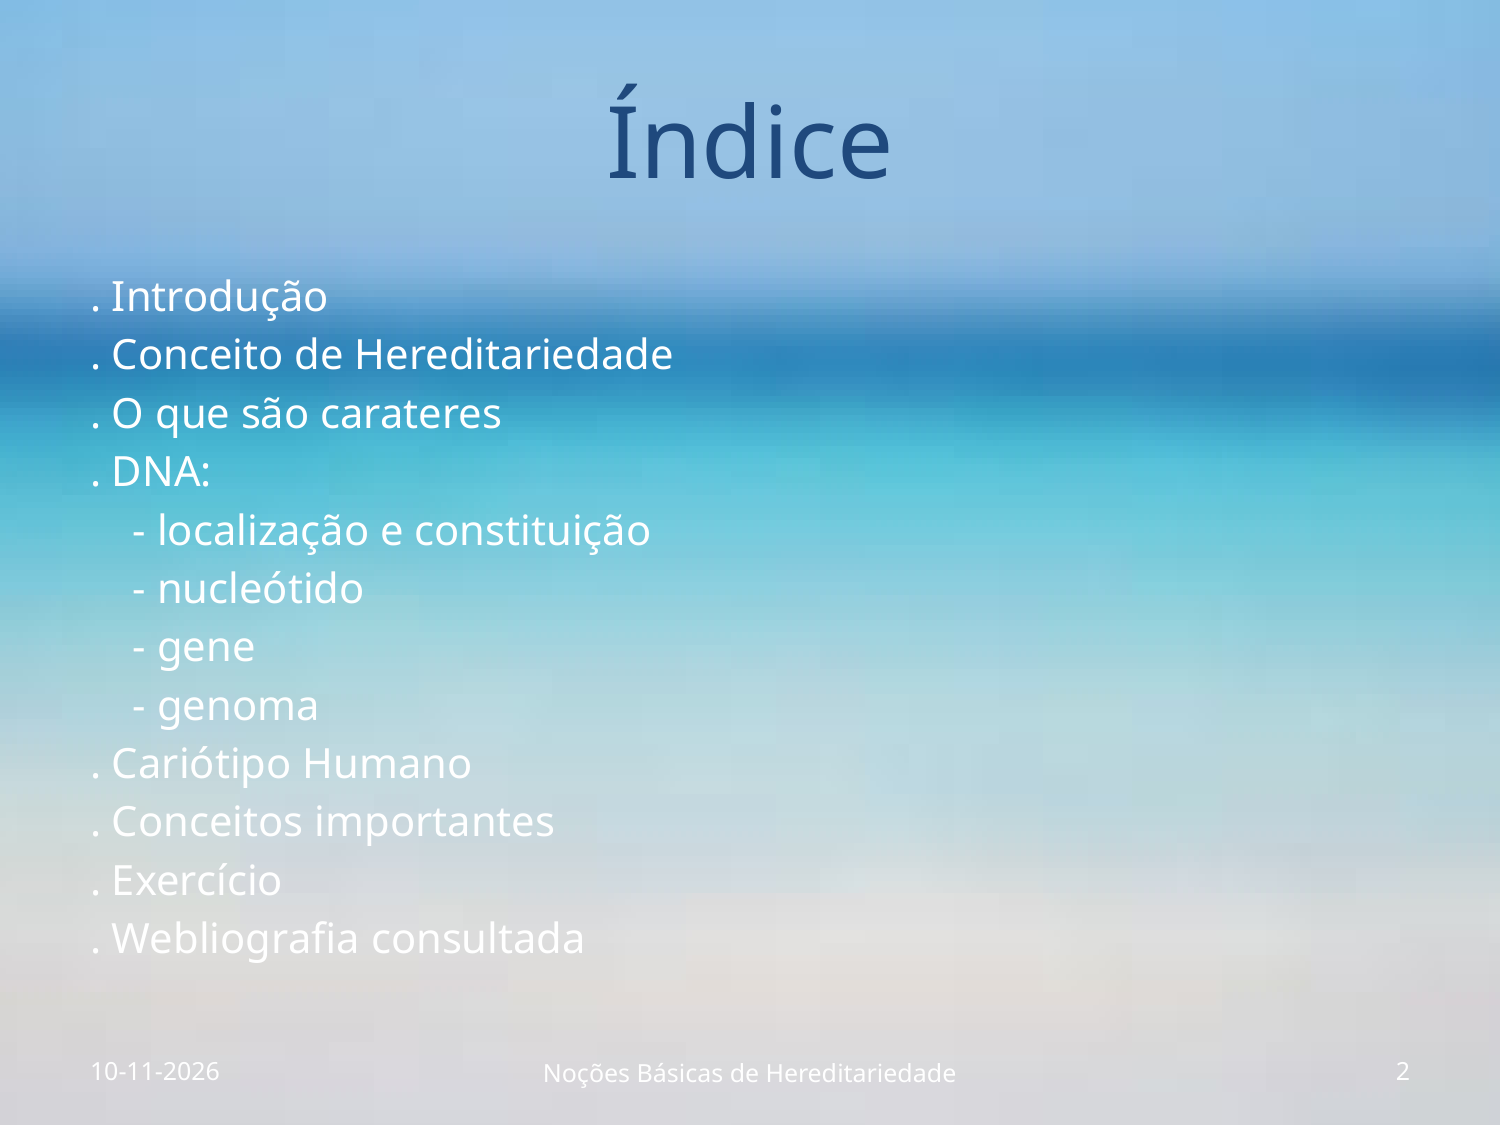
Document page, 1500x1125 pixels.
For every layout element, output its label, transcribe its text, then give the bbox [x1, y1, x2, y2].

title Índice [75, 45, 1425, 233]
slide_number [75, 1042, 425, 1103]
slide_number 2 [1074, 1042, 1425, 1103]
list . Introdução . Conceito de Hereditariedade . O que são carateres . DNA: - localização e constituição - nucleótido - gene - genoma . Cariótipo Humano . Conceitos importantes . Exercício . Webliografia consultada [75, 262, 1425, 1005]
picture [0, 0, 1500, 1125]
footer Noções Básicas de Hereditariedade [512, 1042, 988, 1103]
